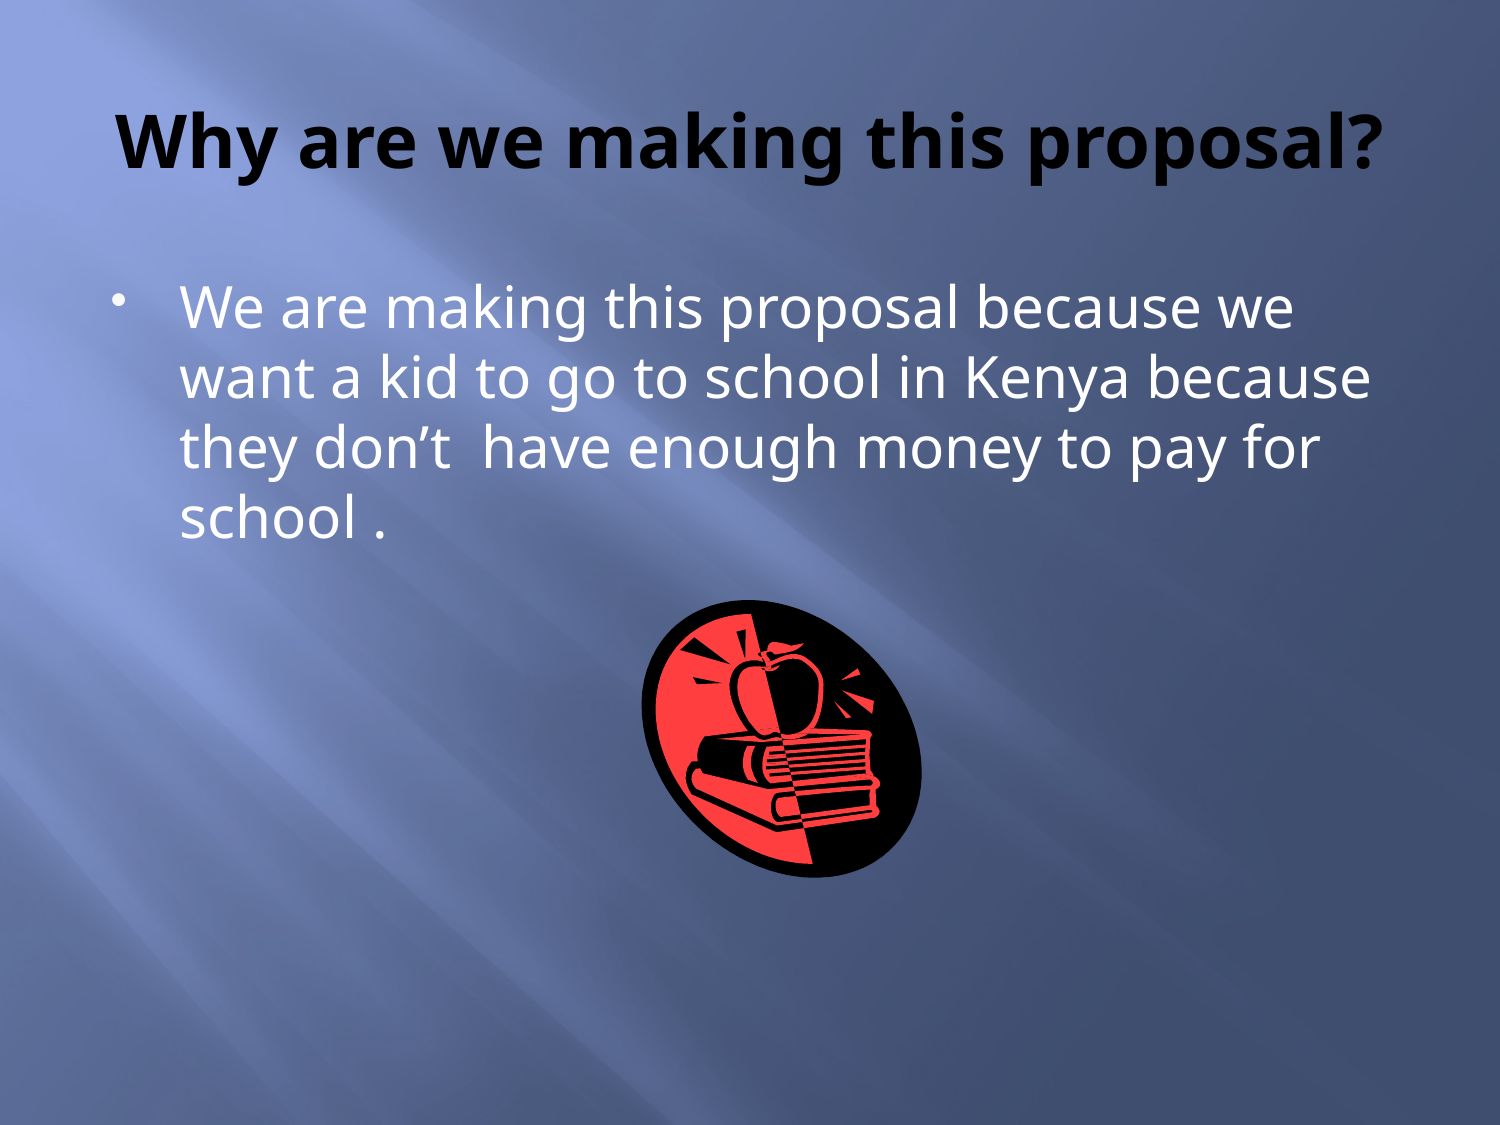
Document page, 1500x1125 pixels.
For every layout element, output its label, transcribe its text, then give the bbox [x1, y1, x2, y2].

picture [637, 599, 925, 878]
list We are making this proposal because we want a kid to go to school in Kenya because they don’t have enough money to pay for school . [75, 262, 1425, 1035]
title Why are we making this proposal? [75, 45, 1425, 233]
